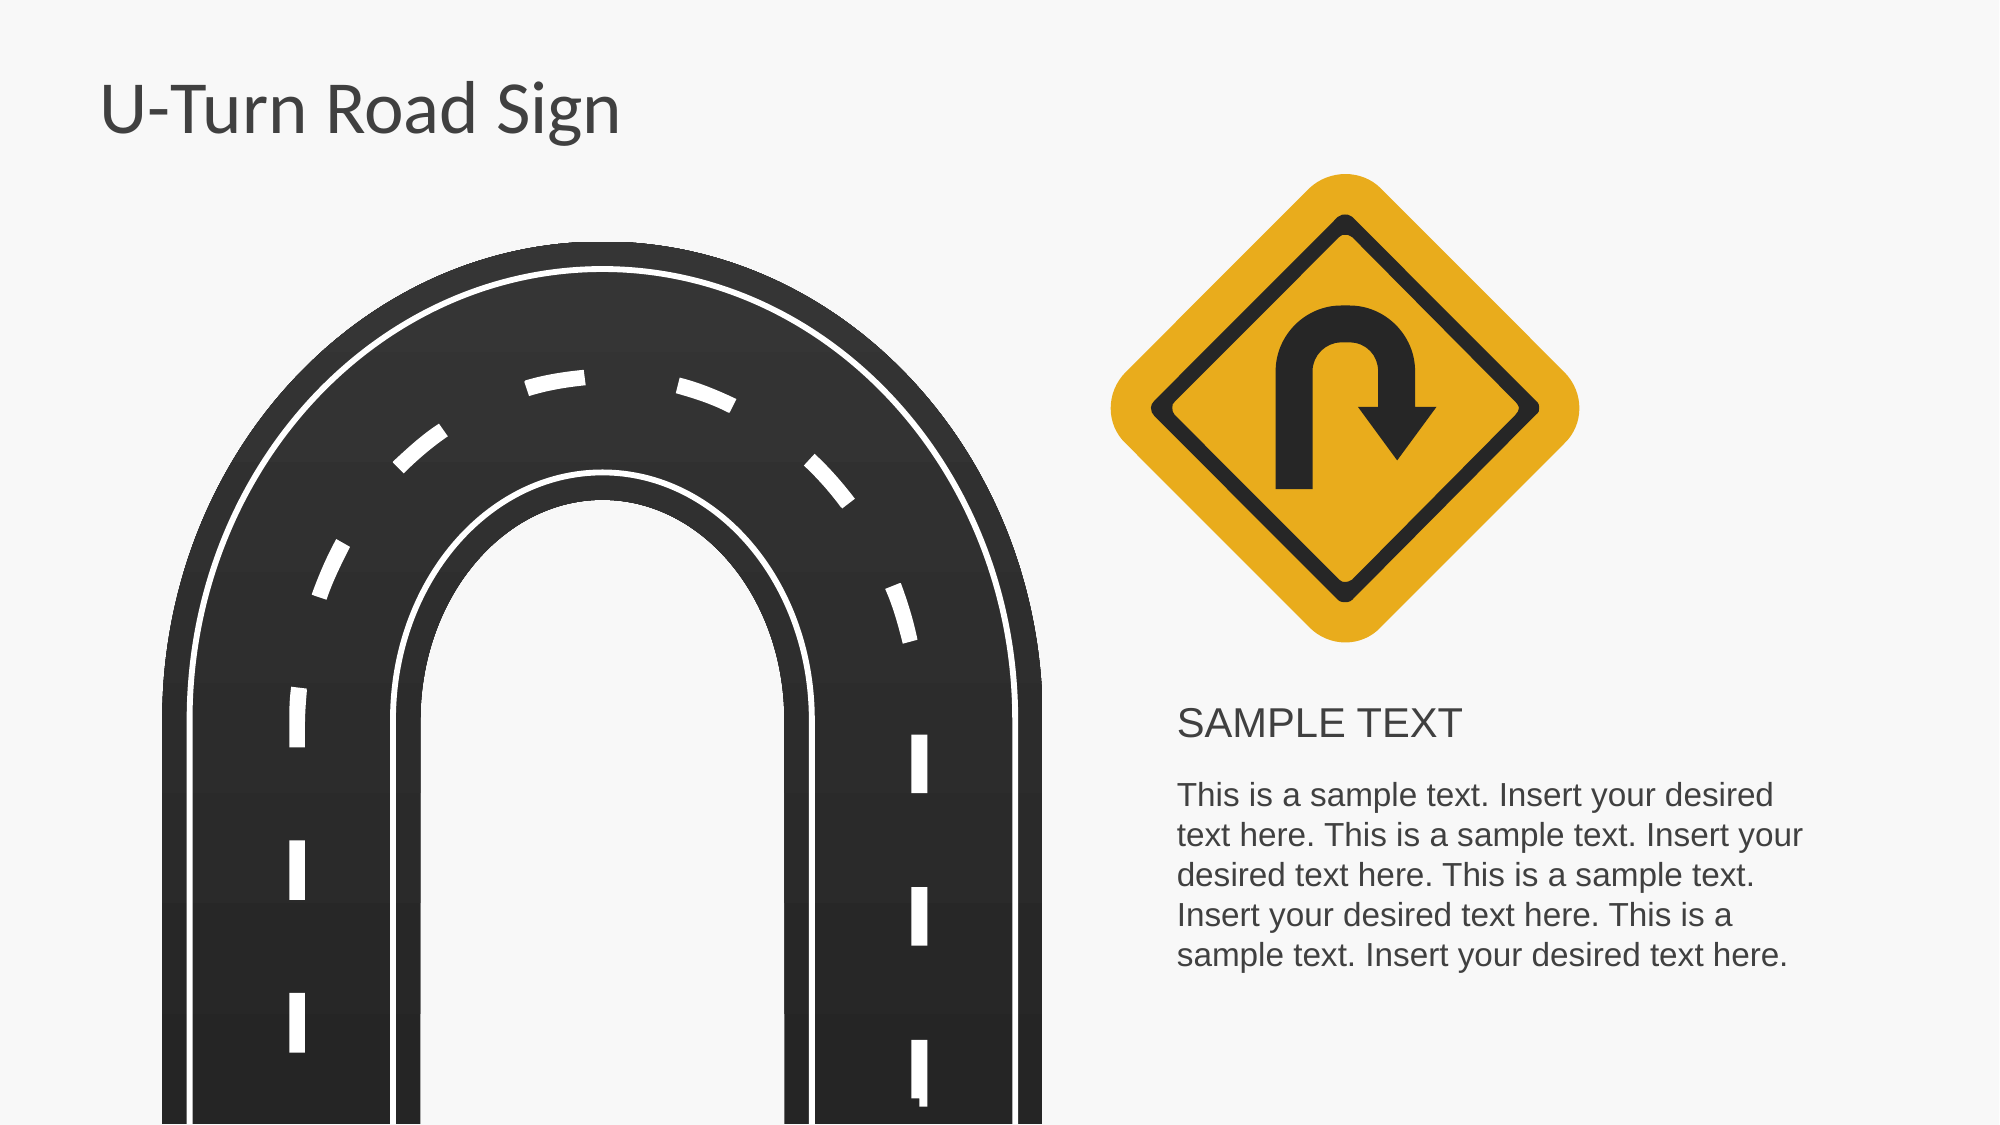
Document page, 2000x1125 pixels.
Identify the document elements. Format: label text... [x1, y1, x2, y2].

title U-Turn Road Sign [99, 45, 1900, 162]
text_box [161, 241, 1043, 1125]
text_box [1161, 688, 2000, 984]
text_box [1105, 168, 1585, 648]
